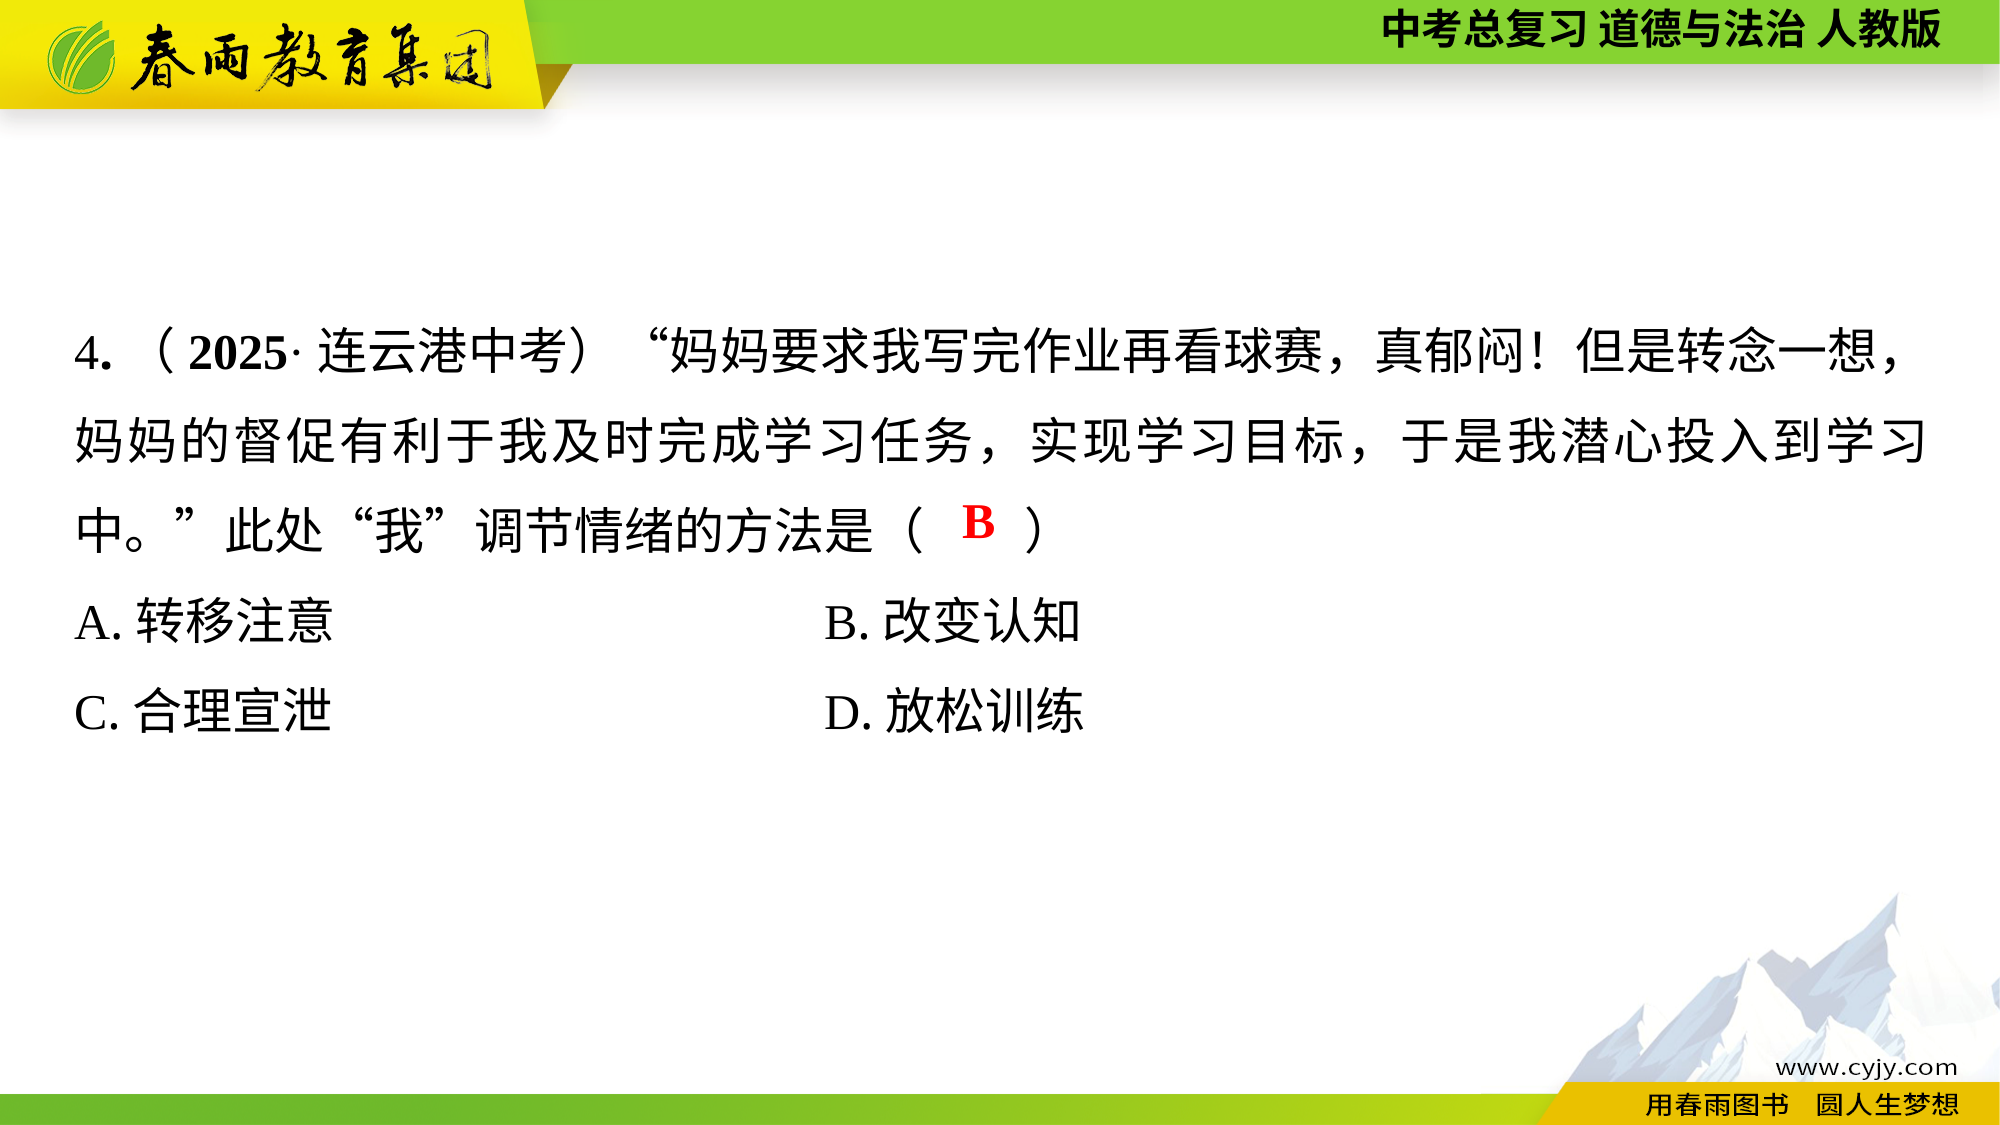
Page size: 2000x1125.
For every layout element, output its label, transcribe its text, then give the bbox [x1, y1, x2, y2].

list 4.（2025·连云港中考）“妈妈要求我写完作业再看球赛，真郁闷！但是转念一想，妈妈的督促有利于我及时完成学习任务，实现学习目标，于是我潜心投入到学习中。”此处“我”调节情绪的方法是（ ） A.转移注意 B.改变认知 C.合理宣泄 D.放松训练 [59, 281, 1944, 740]
text_box B [947, 481, 1011, 556]
picture [0, 0, 2000, 1125]
